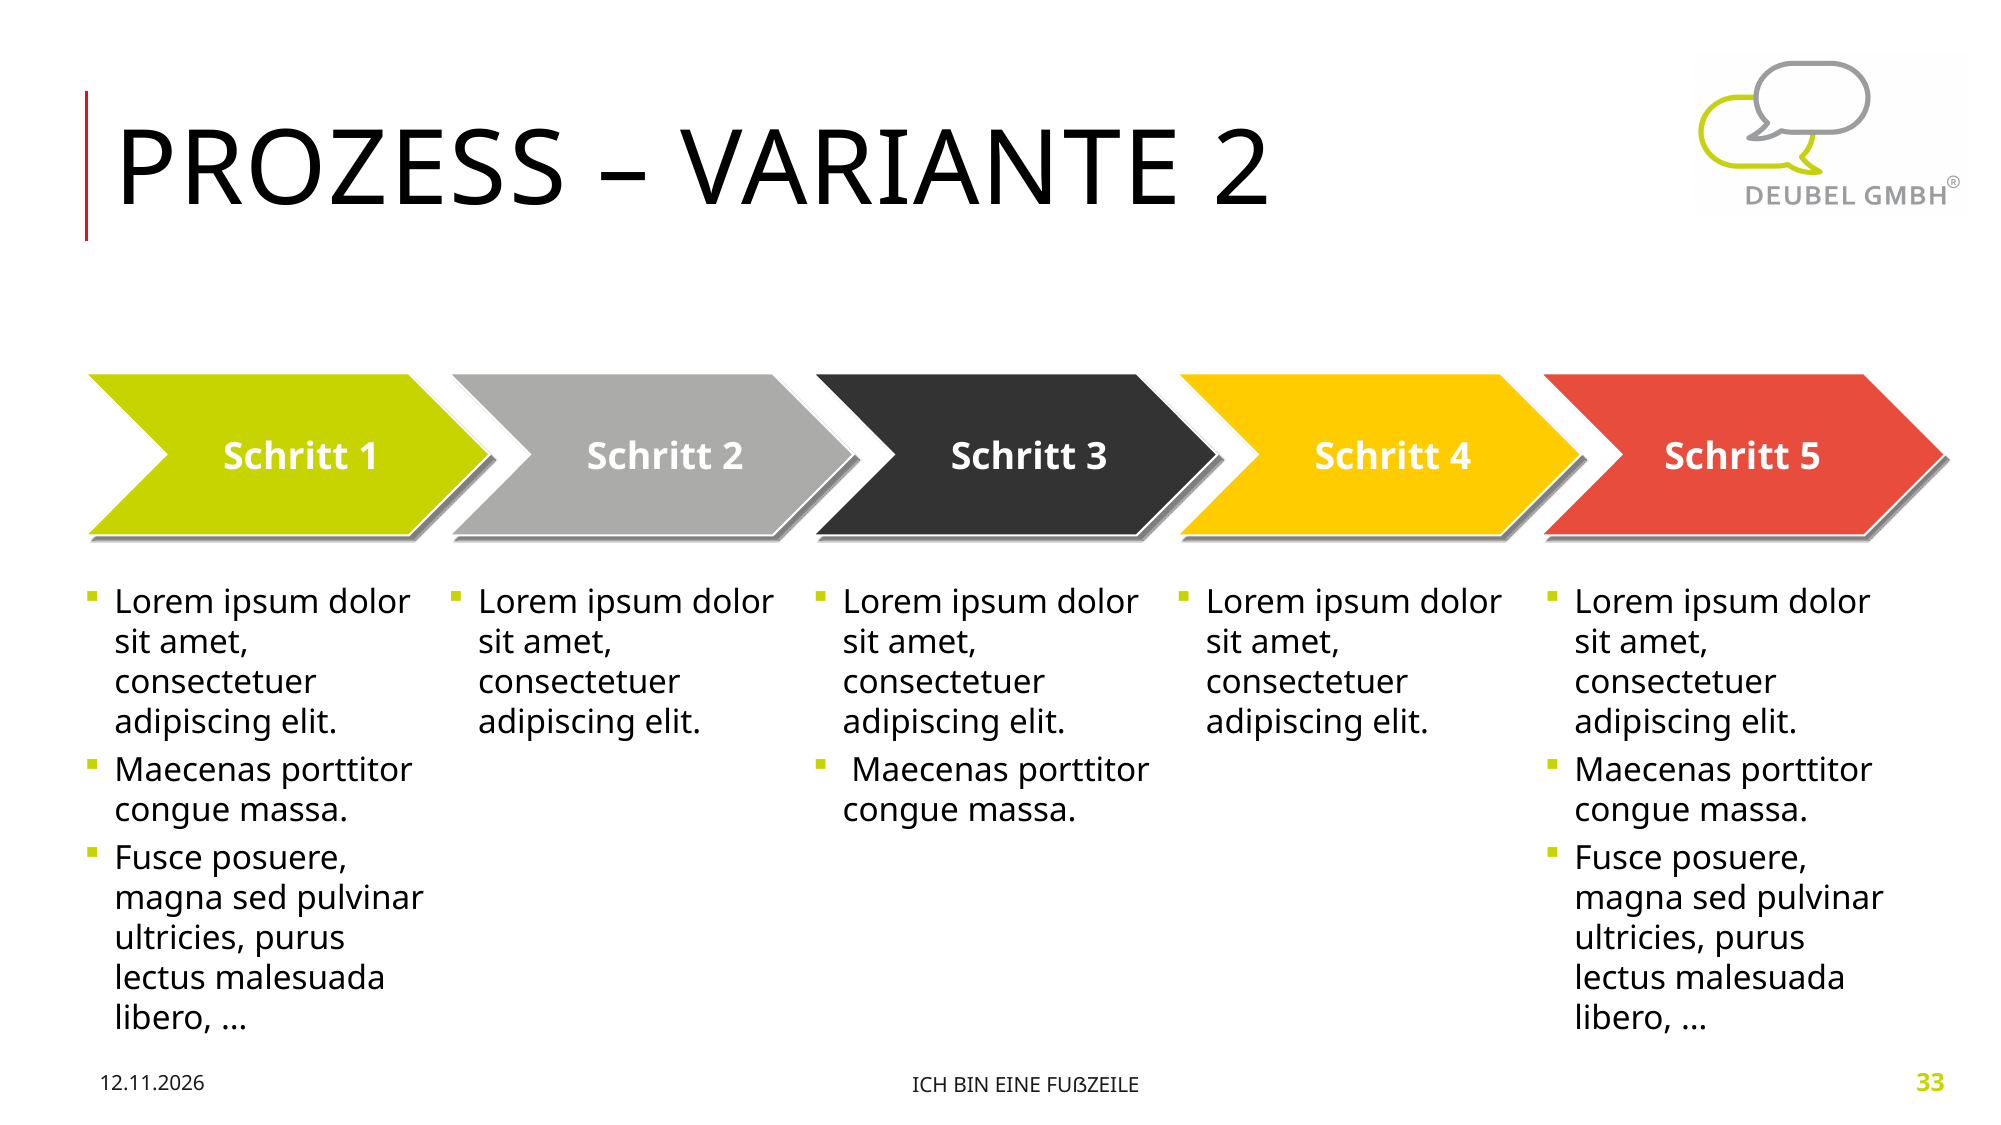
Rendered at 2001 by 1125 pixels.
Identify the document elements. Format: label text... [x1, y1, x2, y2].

picture [1692, 52, 1967, 215]
text_box Lorem ipsum dolor sit amet, consectetuer adipiscing elit. Maecenas porttitor congue massa. Fusce posuere, magna sed pulvinar ultricies, purus lectus malesuada libero, … [84, 562, 439, 1037]
text_box Lorem ipsum dolor sit amet, consectetuer adipiscing elit. Maecenas porttitor congue massa. [813, 562, 1168, 1037]
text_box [85, 373, 1946, 536]
text_box Lorem ipsum dolor sit amet, consectetuer adipiscing elit. Maecenas porttitor congue massa. Fusce posuere, magna sed pulvinar ultricies, purus lectus malesuada libero, … [1544, 562, 1899, 1037]
text_box Lorem ipsum dolor sit amet, consectetuer adipiscing elit. [1176, 562, 1531, 1037]
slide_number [84, 1061, 328, 1107]
text_box Lorem ipsum dolor sit amet, consectetuer adipiscing elit. [448, 562, 803, 1037]
footer Ich bin eine Fußzeile [343, 1061, 1709, 1107]
title Prozess – Variante 2 [84, 51, 1692, 298]
slide_number 33 [1727, 1061, 1945, 1107]
